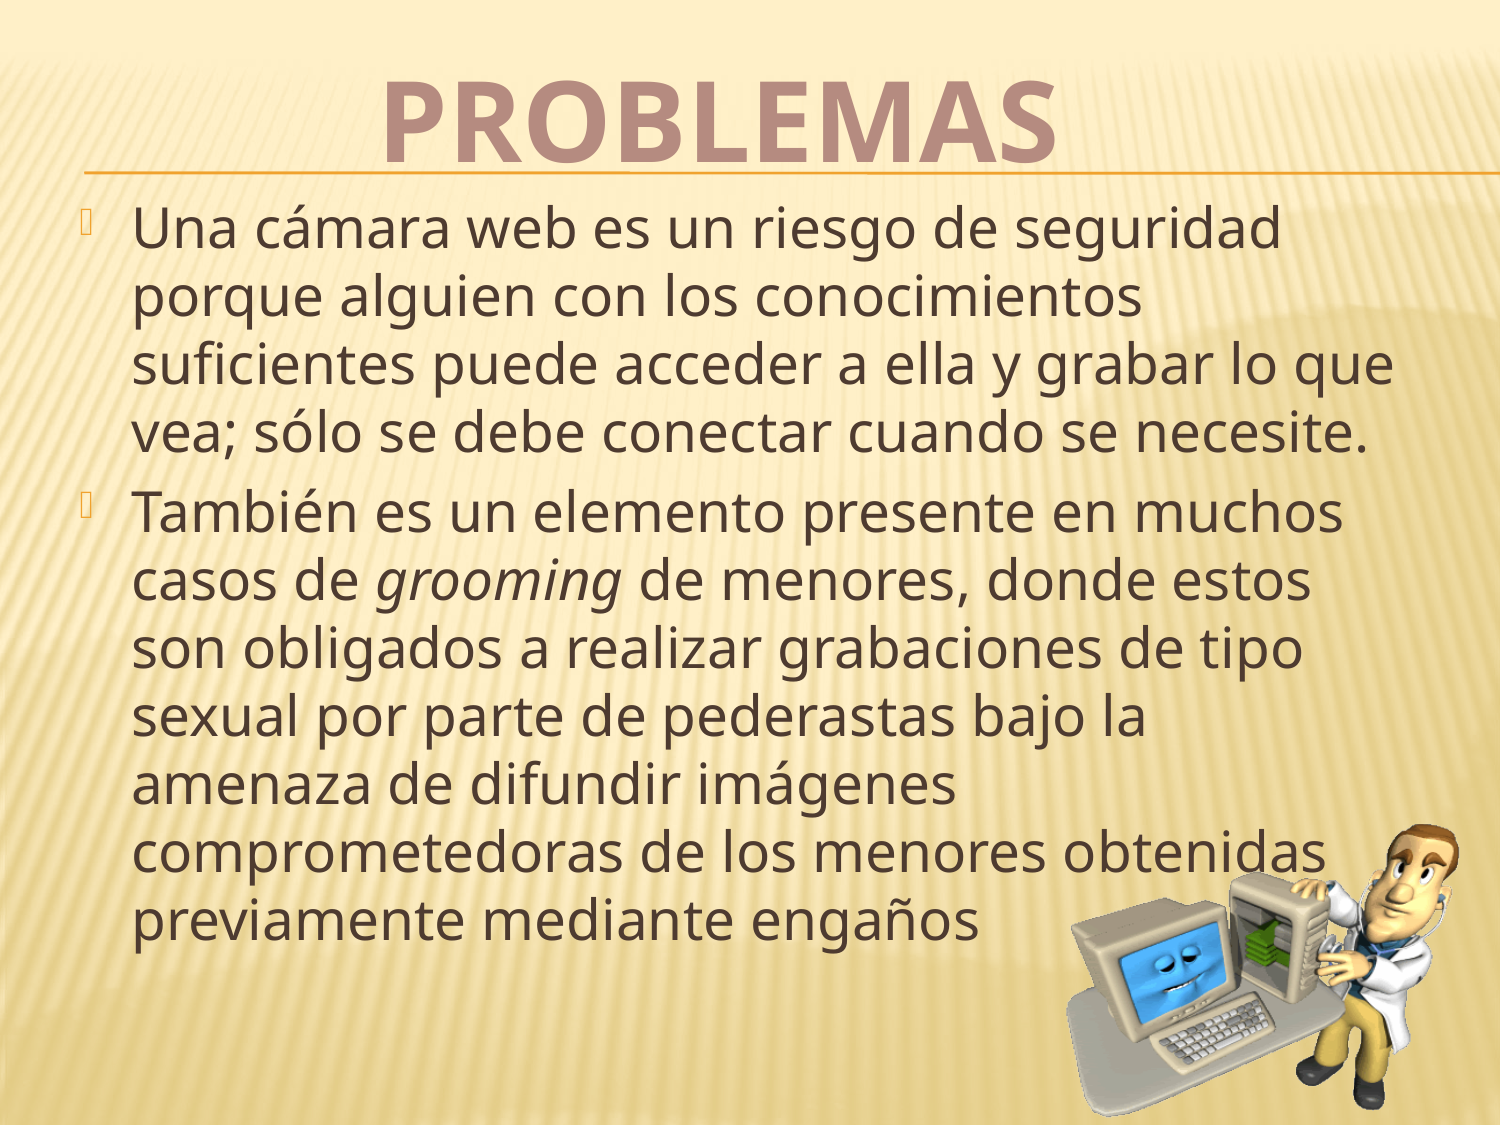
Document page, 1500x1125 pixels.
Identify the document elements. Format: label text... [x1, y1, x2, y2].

list Una cámara web es un riesgo de seguridad porque alguien con los conocimientos suficientes puede acceder a ella y grabar lo que vea; sólo se debe conectar cuando se necesite. También es un elemento presente en muchos casos de grooming de menores, donde estos son obligados a realizar grabaciones de tipo sexual por parte de pederastas bajo la amenaza de difundir imágenes comprometedoras de los menores obtenidas previamente mediante engaños [64, 184, 1415, 1024]
picture [1056, 810, 1463, 1125]
text_box PROBLEMAS [362, 42, 1075, 193]
